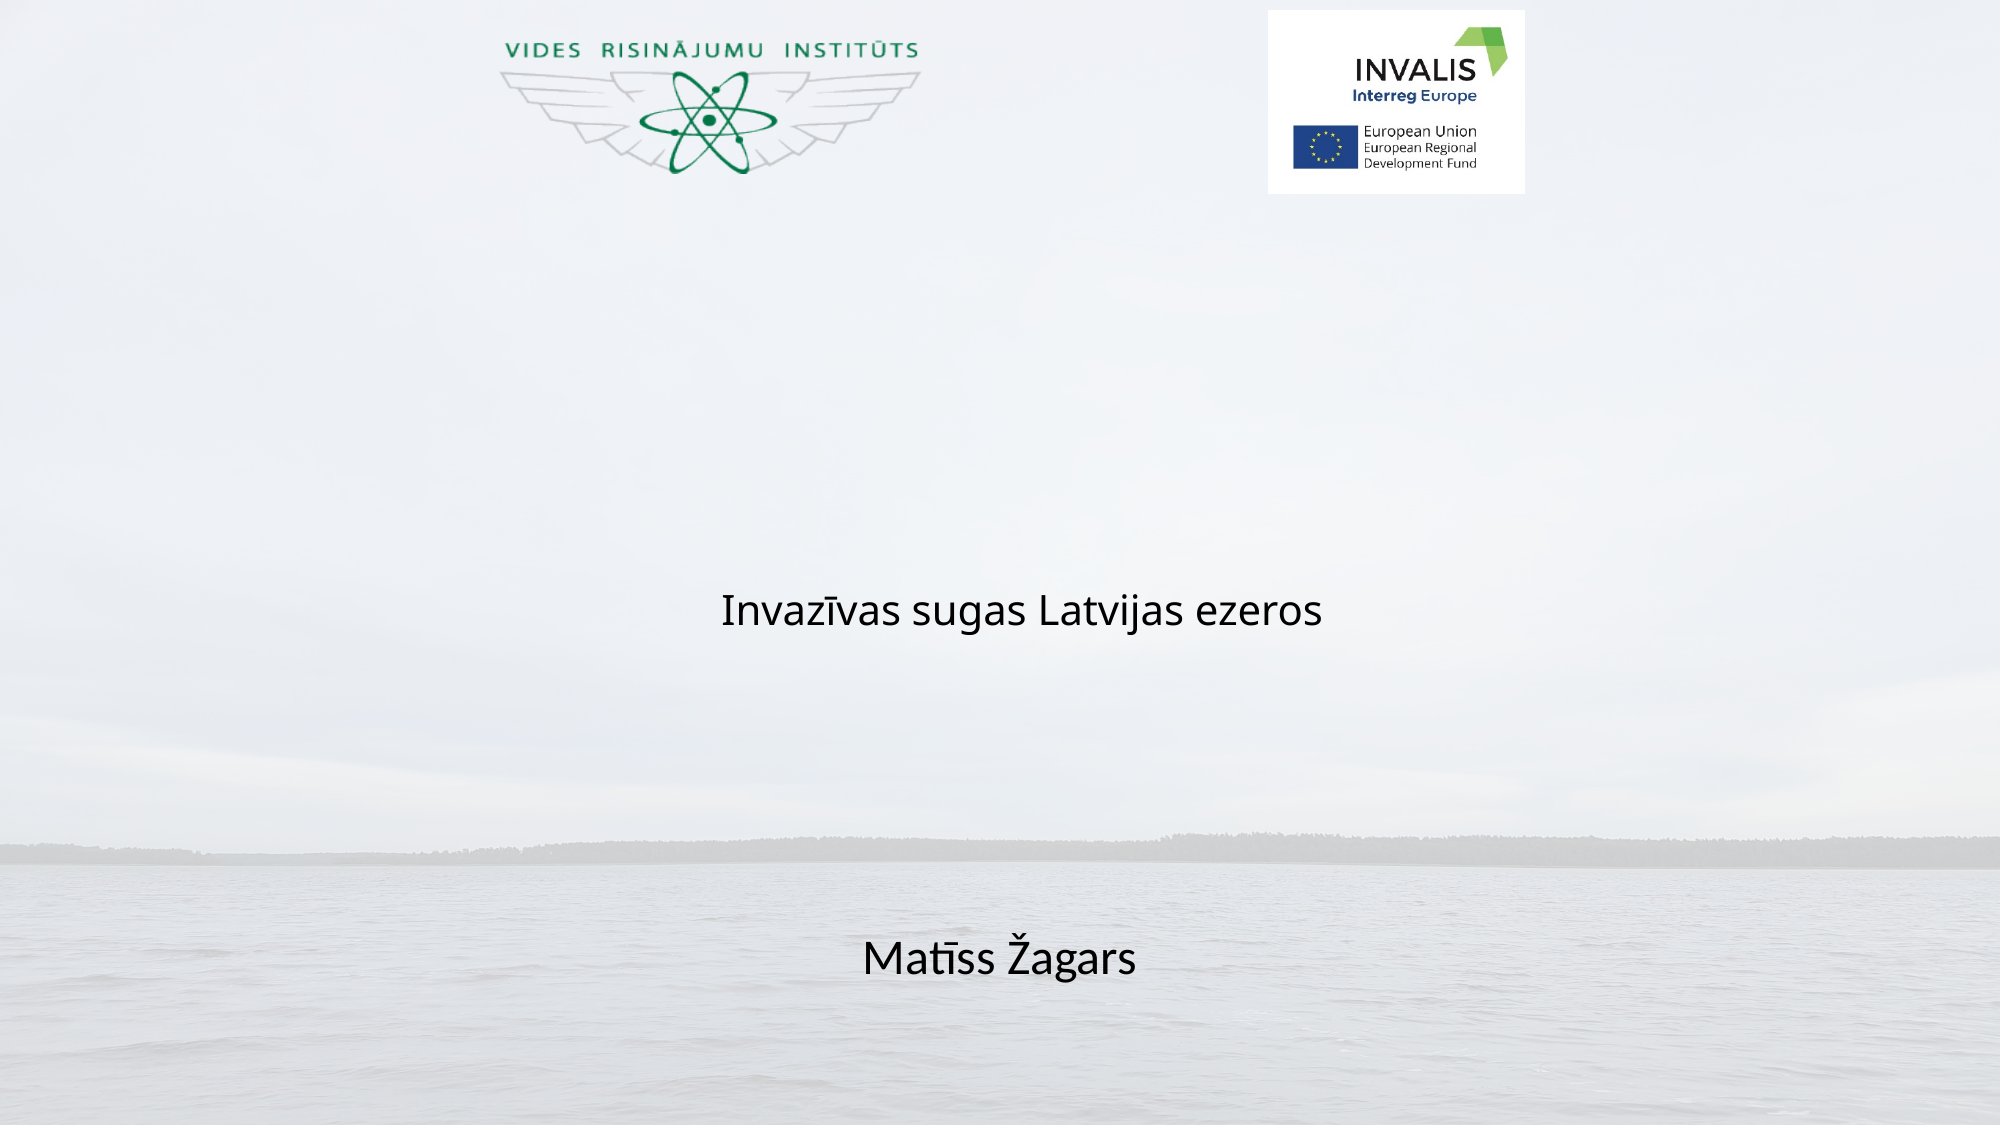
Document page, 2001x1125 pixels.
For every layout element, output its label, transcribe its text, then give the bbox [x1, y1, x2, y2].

picture [475, 39, 946, 174]
subtitle Matīss Žagars [249, 923, 1750, 1115]
picture [1268, 10, 1525, 194]
title Invazīvas sugas Latvijas ezeros [220, 415, 1825, 643]
